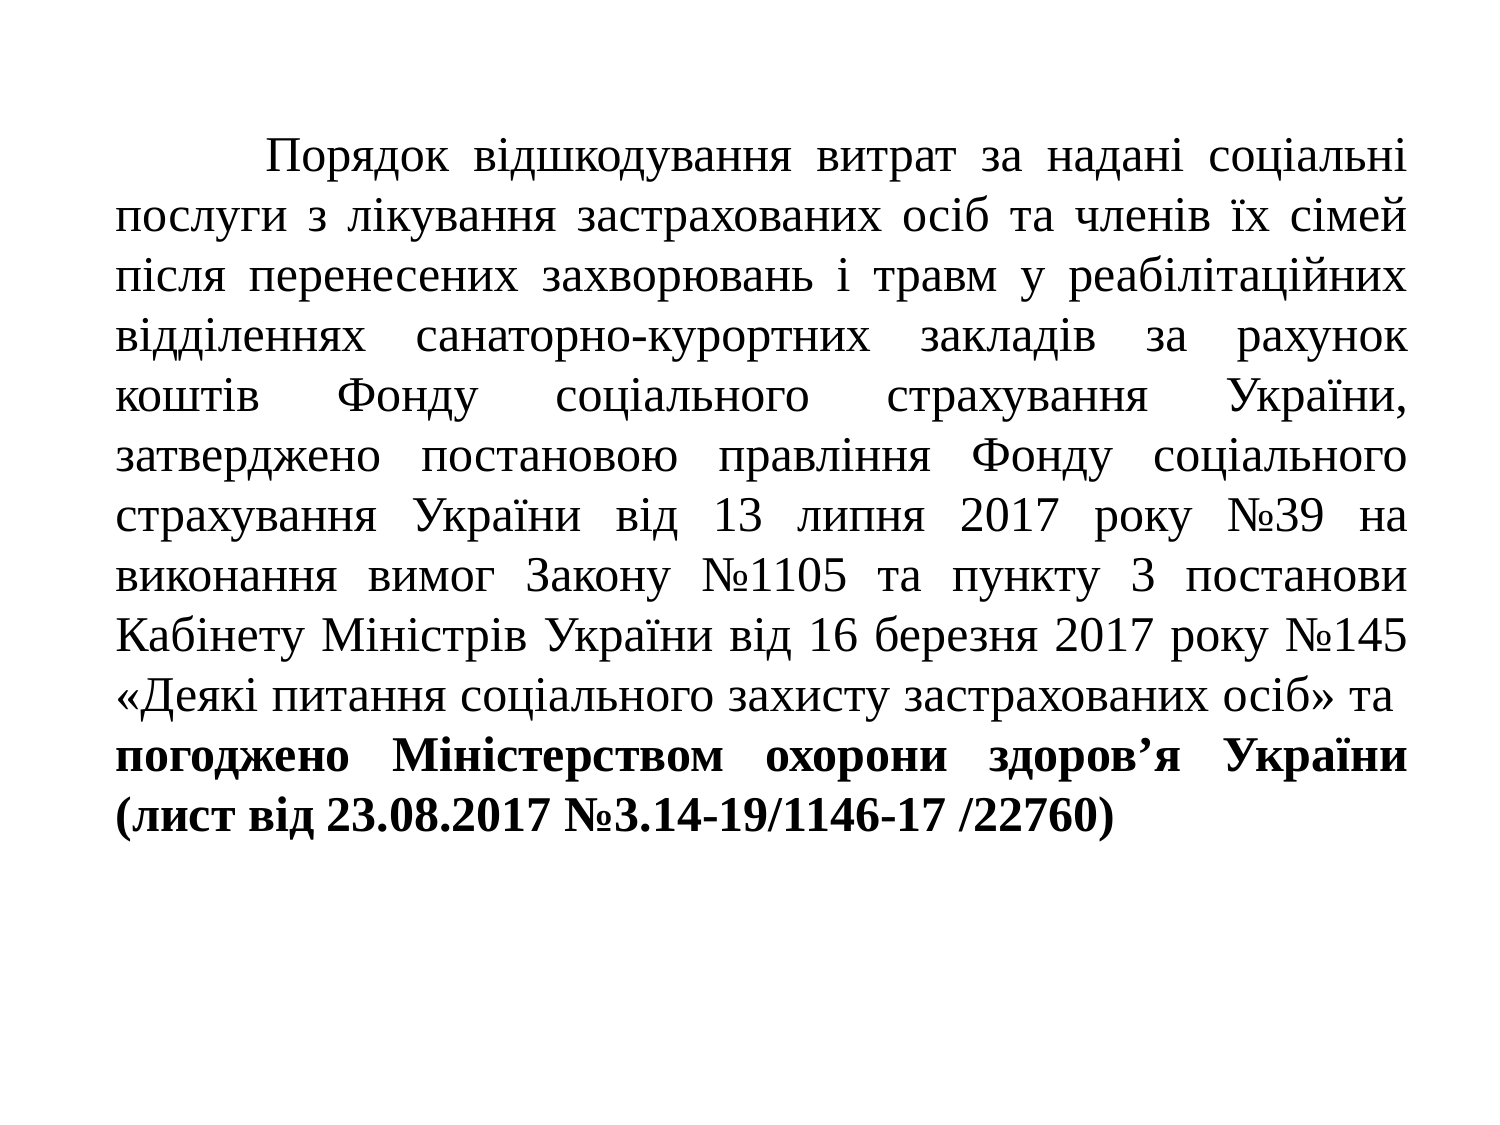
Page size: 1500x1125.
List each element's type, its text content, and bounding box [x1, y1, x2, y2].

list Порядок відшкодування витрат за надані соціальні послуги з лікування застрахованих осіб та членів їх сімей після перенесених захворювань і травм у реабілітаційних відділеннях санаторно-курортних закладів за рахунок коштів Фонду соціального страхування України, затверджено постановою правління Фонду соціального страхування України від 13 липня 2017 року №39 на виконання вимог Закону №1105 та пункту 3 постанови Кабінету Міністрів України від 16 березня 2017 року №145 «Деякі питання соціального захисту застрахованих осіб» та погоджено Міністерством охорони здоров’я України (лист від 23.08.2017 №3.14-19/1146-17 /22760) [100, 113, 1424, 958]
